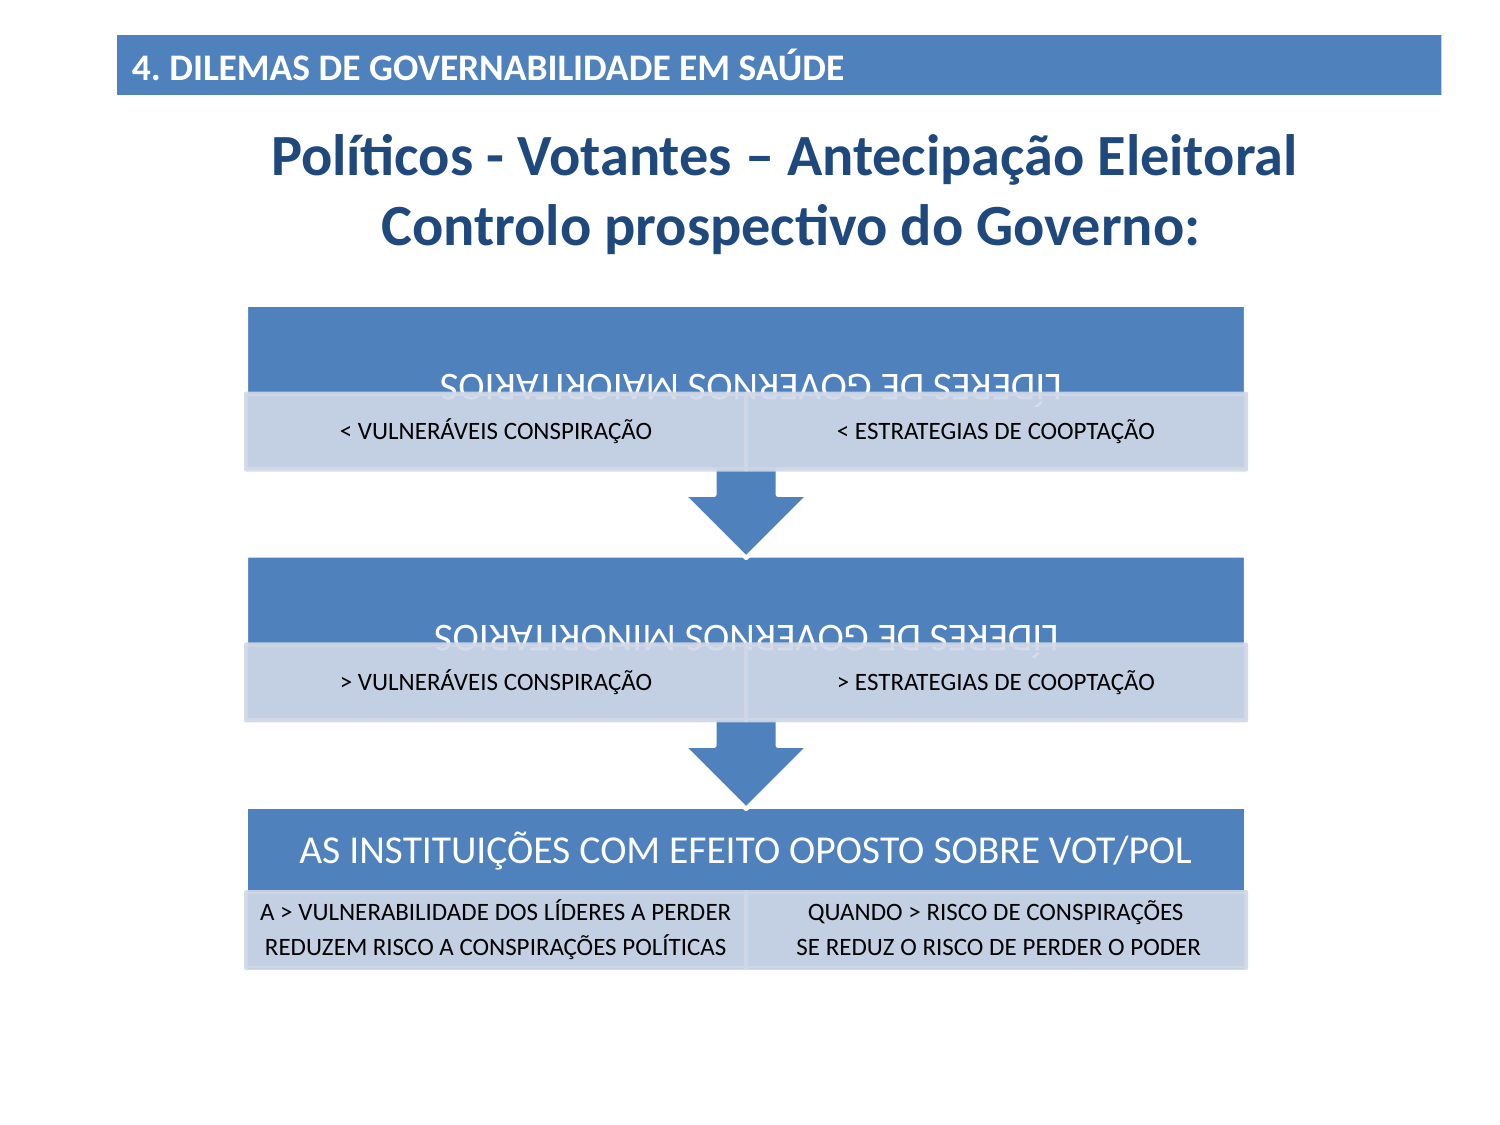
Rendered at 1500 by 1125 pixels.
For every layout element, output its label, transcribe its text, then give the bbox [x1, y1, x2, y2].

text_box 4. DILEMAS DE GOVERNABILIDADE EM SAÚDE [117, 35, 1442, 95]
text_box [112, 275, 1388, 1000]
text_box Políticos - Votantes – Antecipação Eleitoral Controlo prospectivo do Governo: [82, 117, 1500, 317]
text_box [245, 304, 1247, 972]
